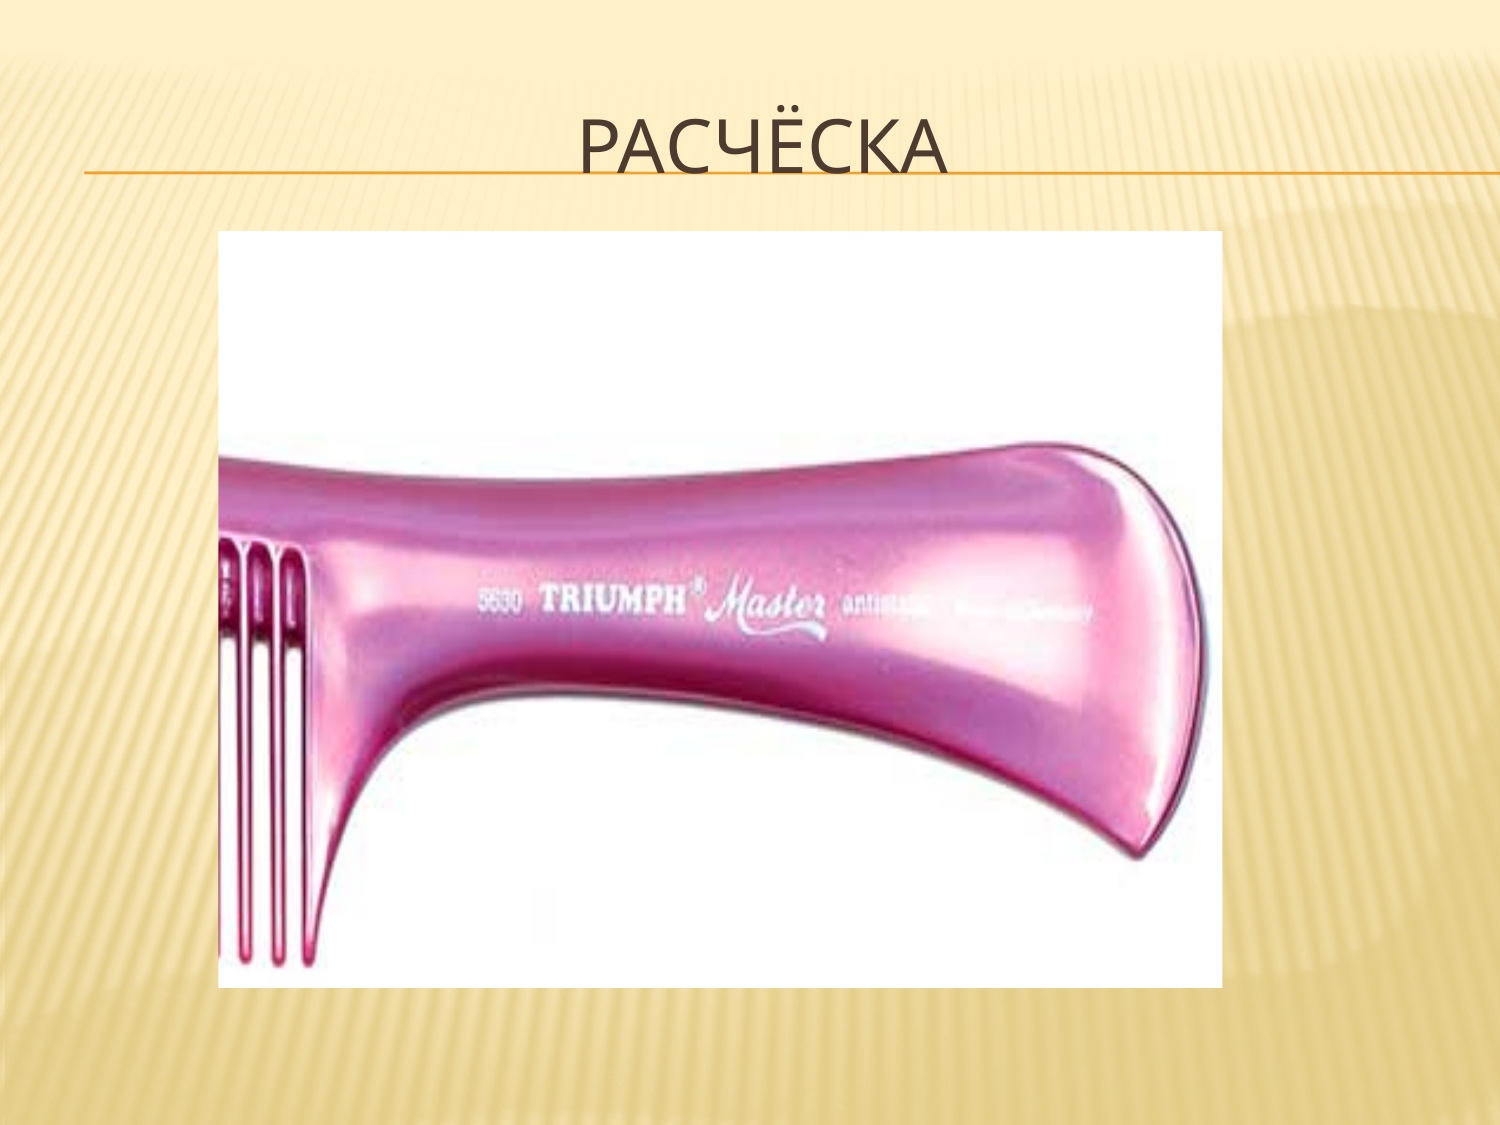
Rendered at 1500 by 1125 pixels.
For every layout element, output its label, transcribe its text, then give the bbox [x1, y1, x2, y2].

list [218, 231, 1223, 988]
title Расчёска [50, 75, 1475, 213]
